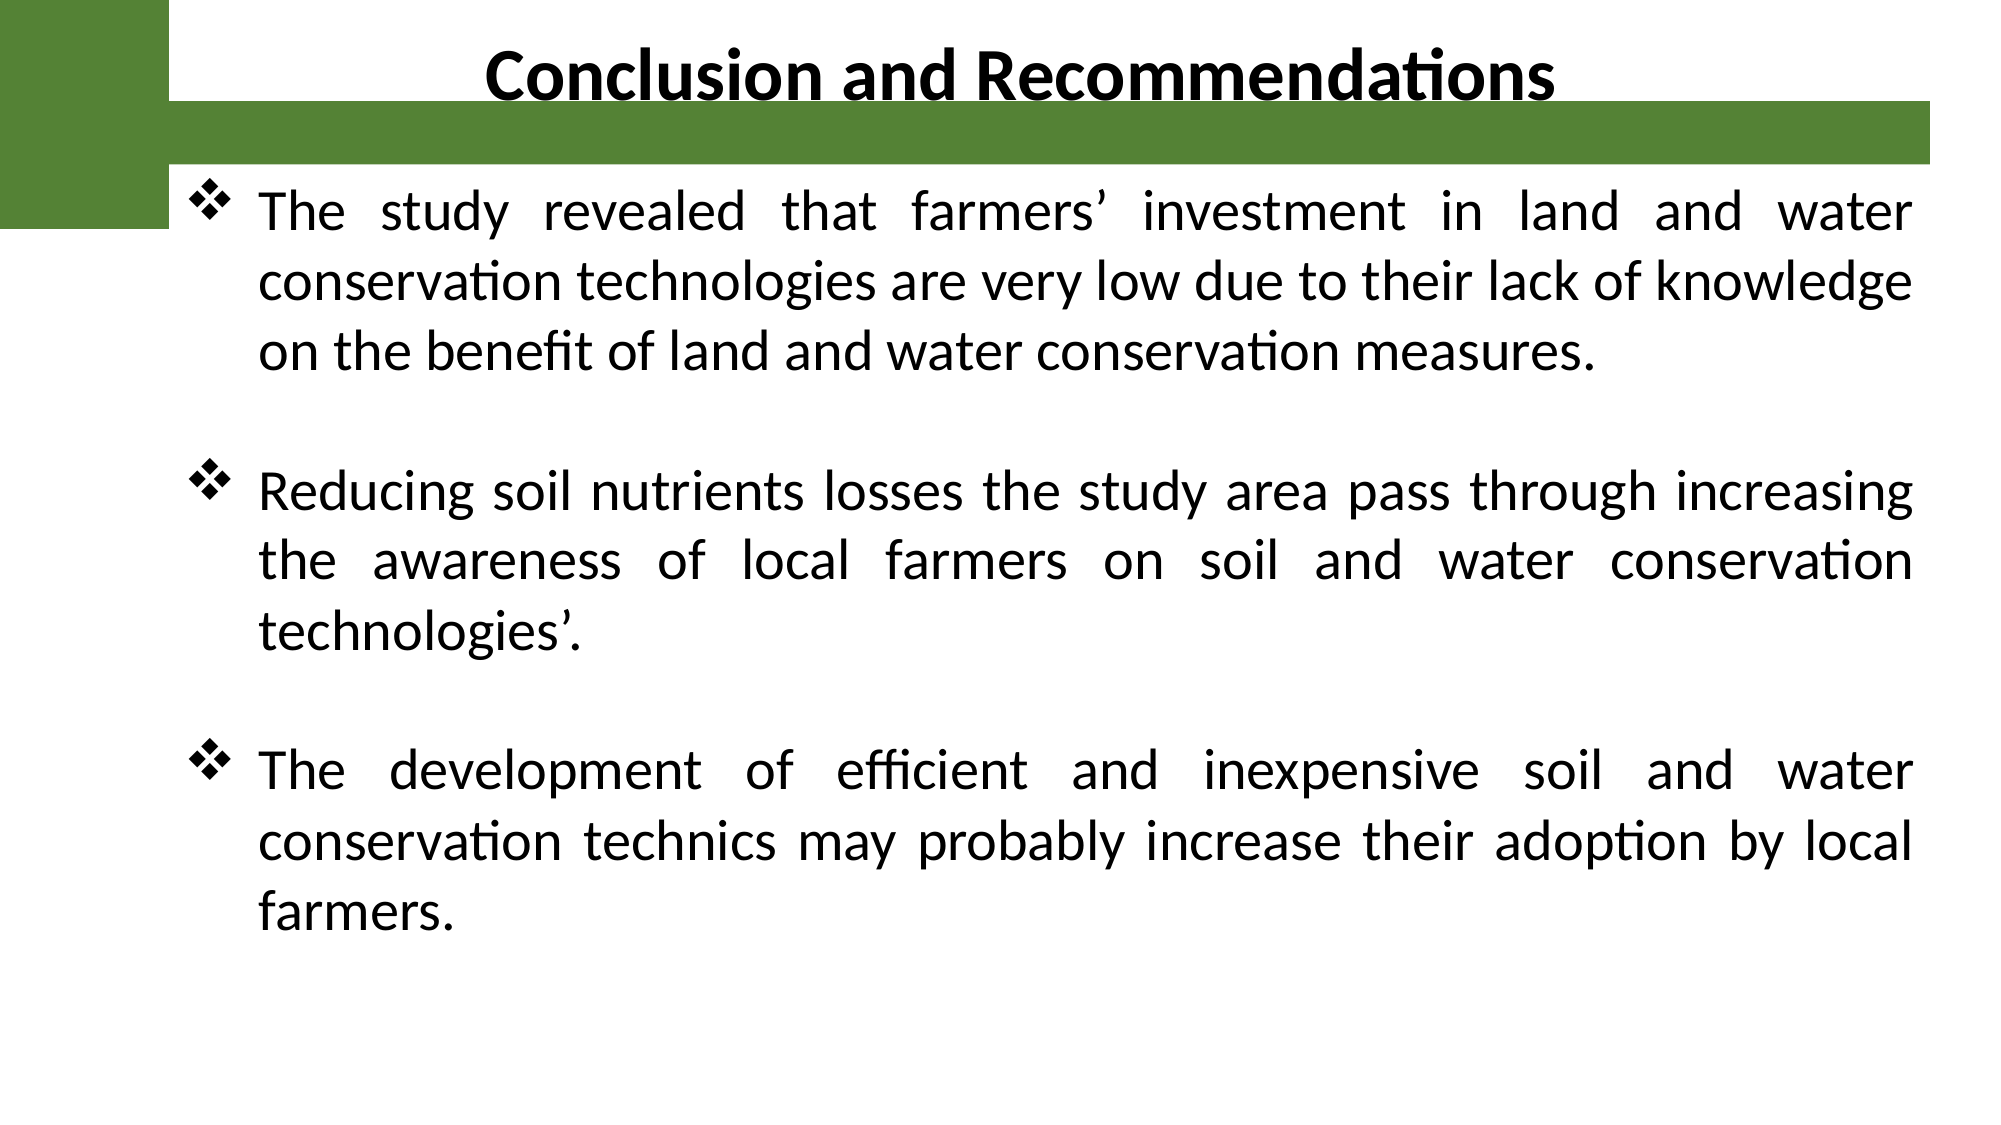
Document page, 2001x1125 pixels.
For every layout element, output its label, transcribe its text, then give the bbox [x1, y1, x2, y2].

text_box Conclusion and Recommendations [470, 17, 1582, 123]
text_box The study revealed that farmers’ investment in land and water conservation technologies are very low due to their lack of knowledge on the benefit of land and water conservation measures. Reducing soil nutrients losses the study area pass through increasing the awareness of local farmers on soil and water conservation technologies’. The development of efficient and inexpensive soil and water conservation technics may probably increase their adoption by local farmers. [169, 164, 1930, 1089]
text_box [0, 0, 169, 229]
text_box [169, 101, 1930, 164]
